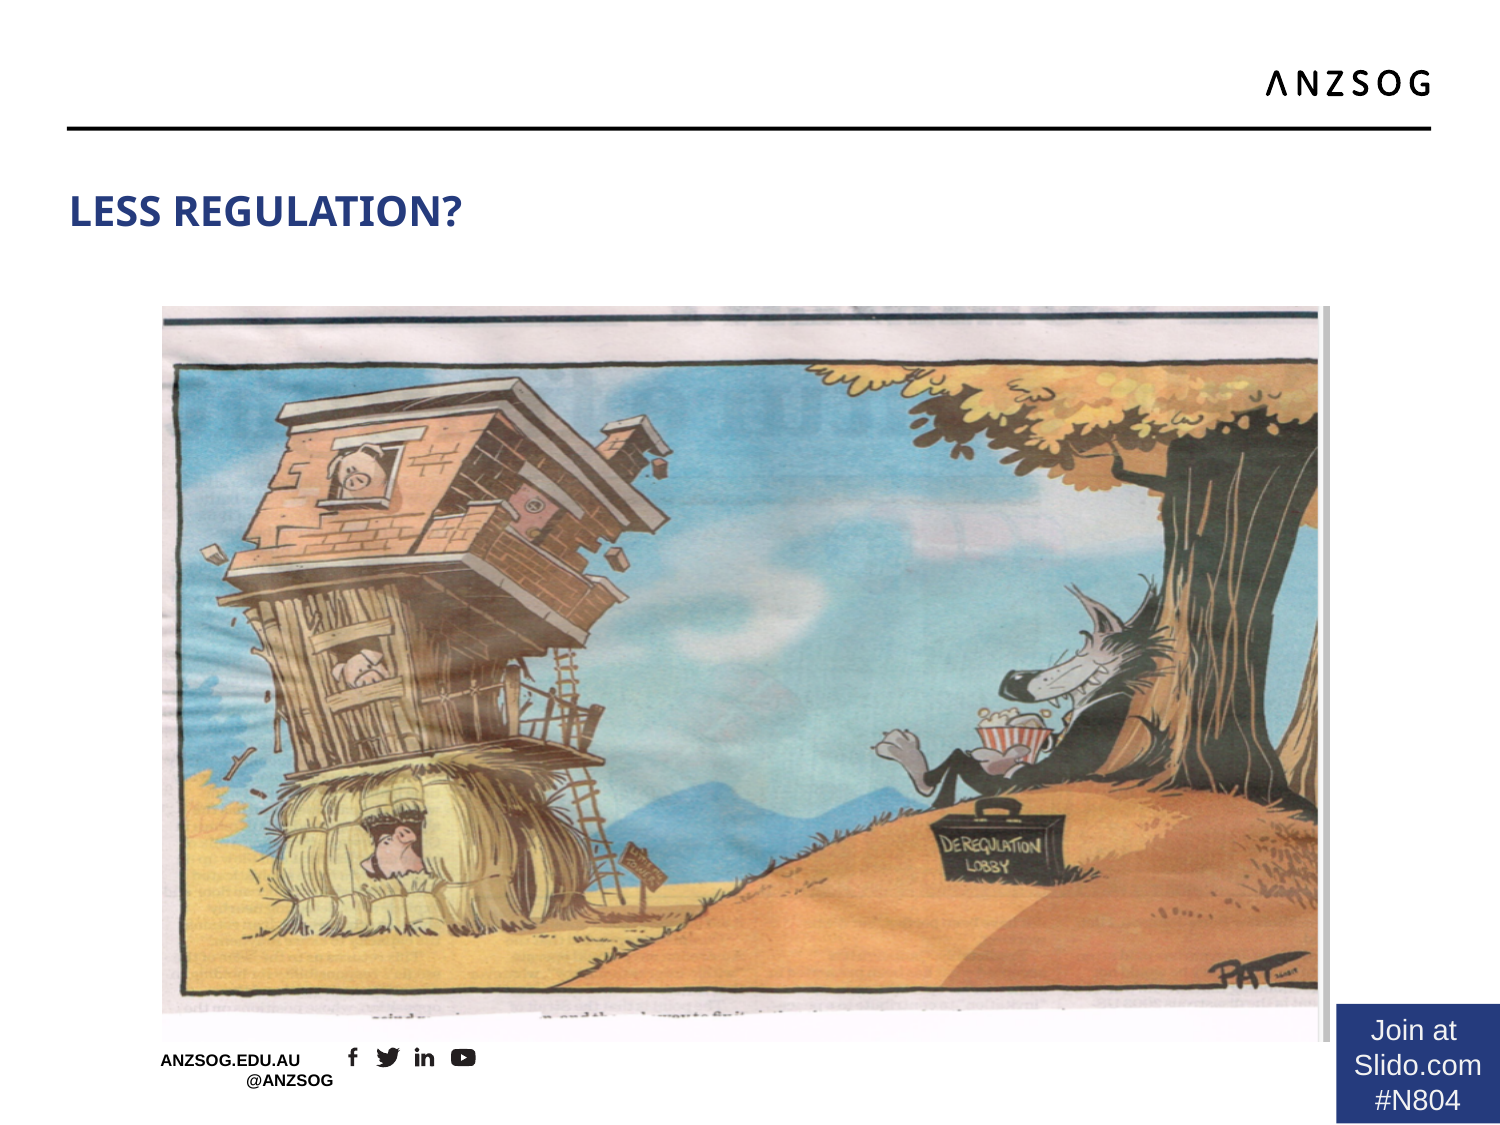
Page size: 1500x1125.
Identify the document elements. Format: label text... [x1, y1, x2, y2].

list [162, 306, 1330, 1042]
title Less regulation? [53, 138, 1430, 243]
text_box Join at Slido.com #N804 [1336, 1003, 1500, 1124]
